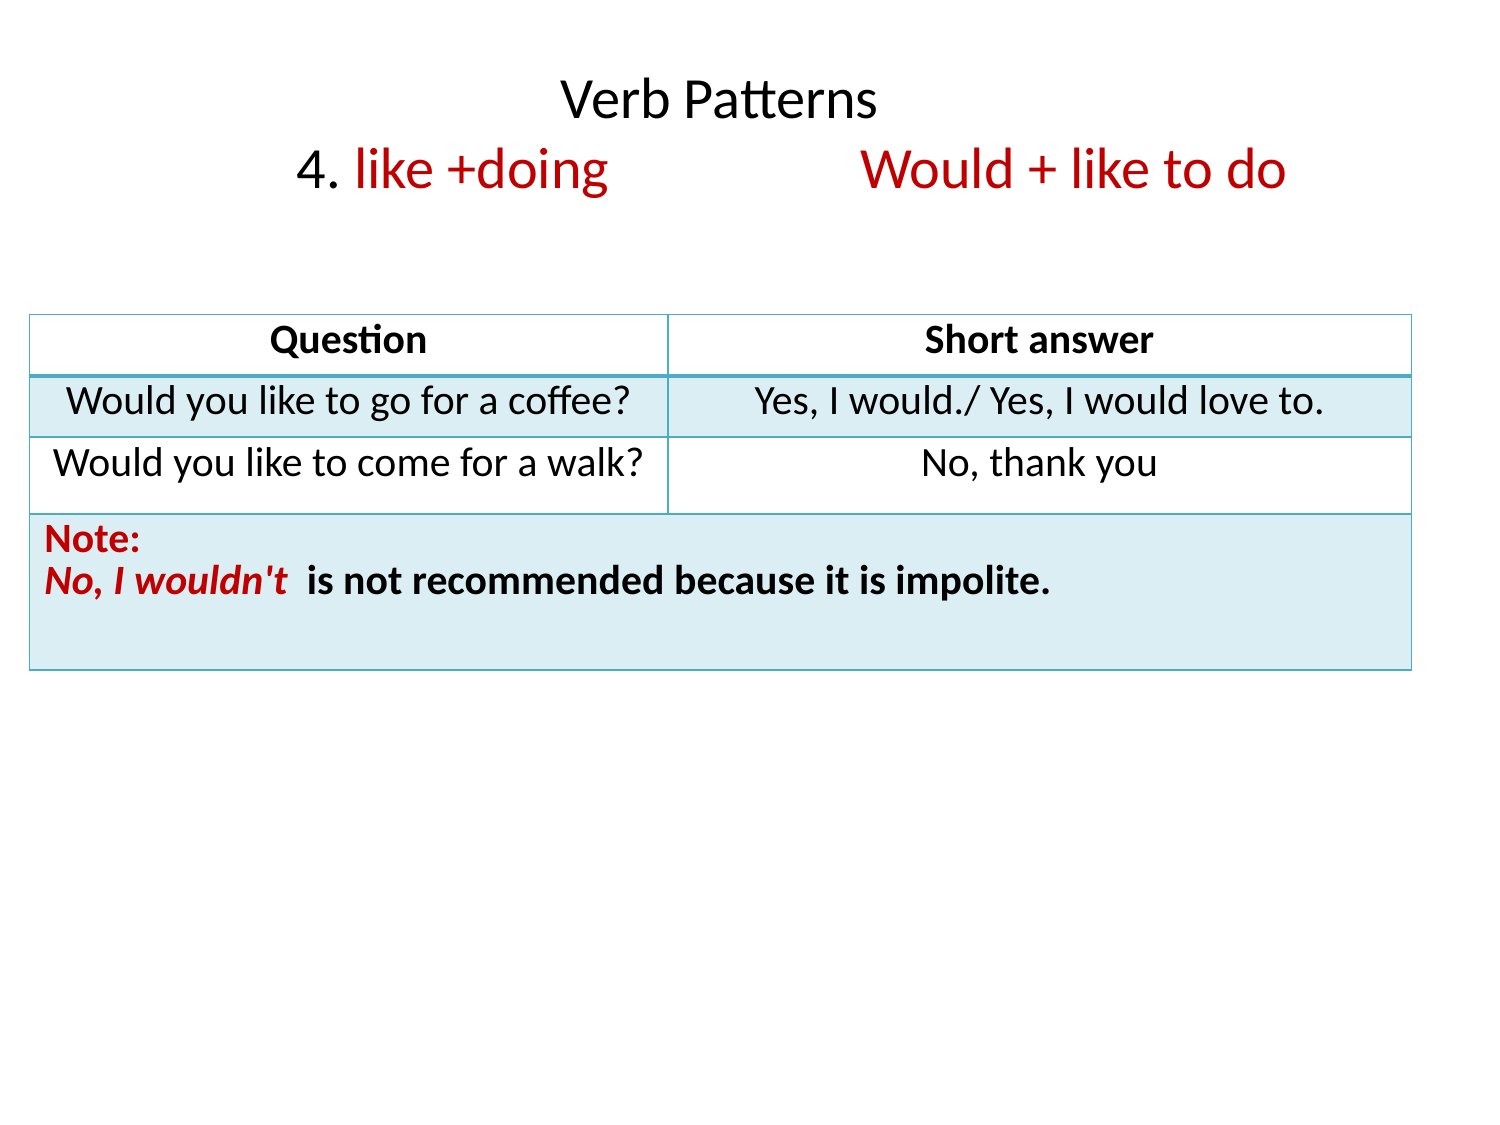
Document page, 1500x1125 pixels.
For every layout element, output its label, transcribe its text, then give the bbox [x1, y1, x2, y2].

title Verb Patterns 4. like +doing Would + like to do [0, 19, 1453, 171]
table_cell Note: No, I wouldn't is not recommended because it is impolite. [30, 515, 1411, 669]
table_cell No, thank you [669, 438, 1411, 513]
table_cell Yes, I would./ Yes, I would love to. [669, 378, 1411, 436]
table_header Short answer [669, 315, 1411, 374]
table_cell Would you like to come for a walk? [30, 438, 667, 513]
table_cell Would you like to go for a coffee? [30, 378, 667, 436]
table_header Question [30, 315, 667, 374]
